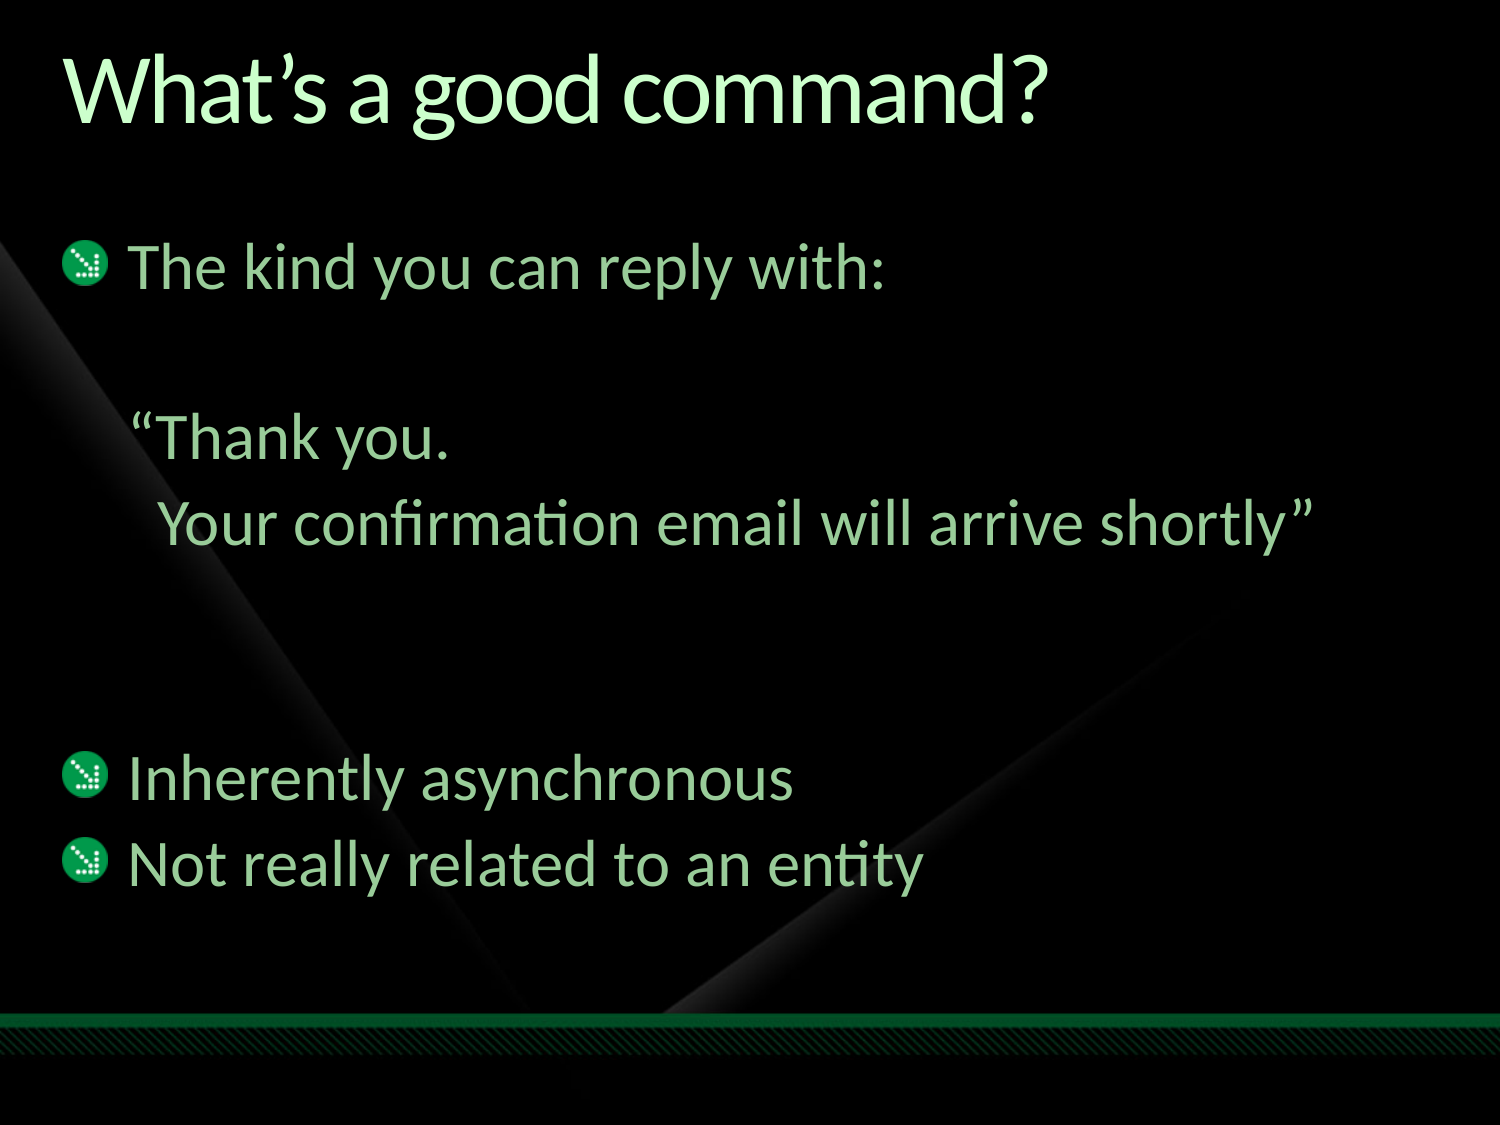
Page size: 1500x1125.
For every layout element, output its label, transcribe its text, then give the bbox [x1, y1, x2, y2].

list The kind you can reply with: “Thank you. Your confirmation email will arrive shortly” Inherently asynchronous Not really related to an entity [62, 231, 1438, 595]
title What’s a good command? [62, 37, 1438, 147]
picture [0, 0, 1500, 1125]
